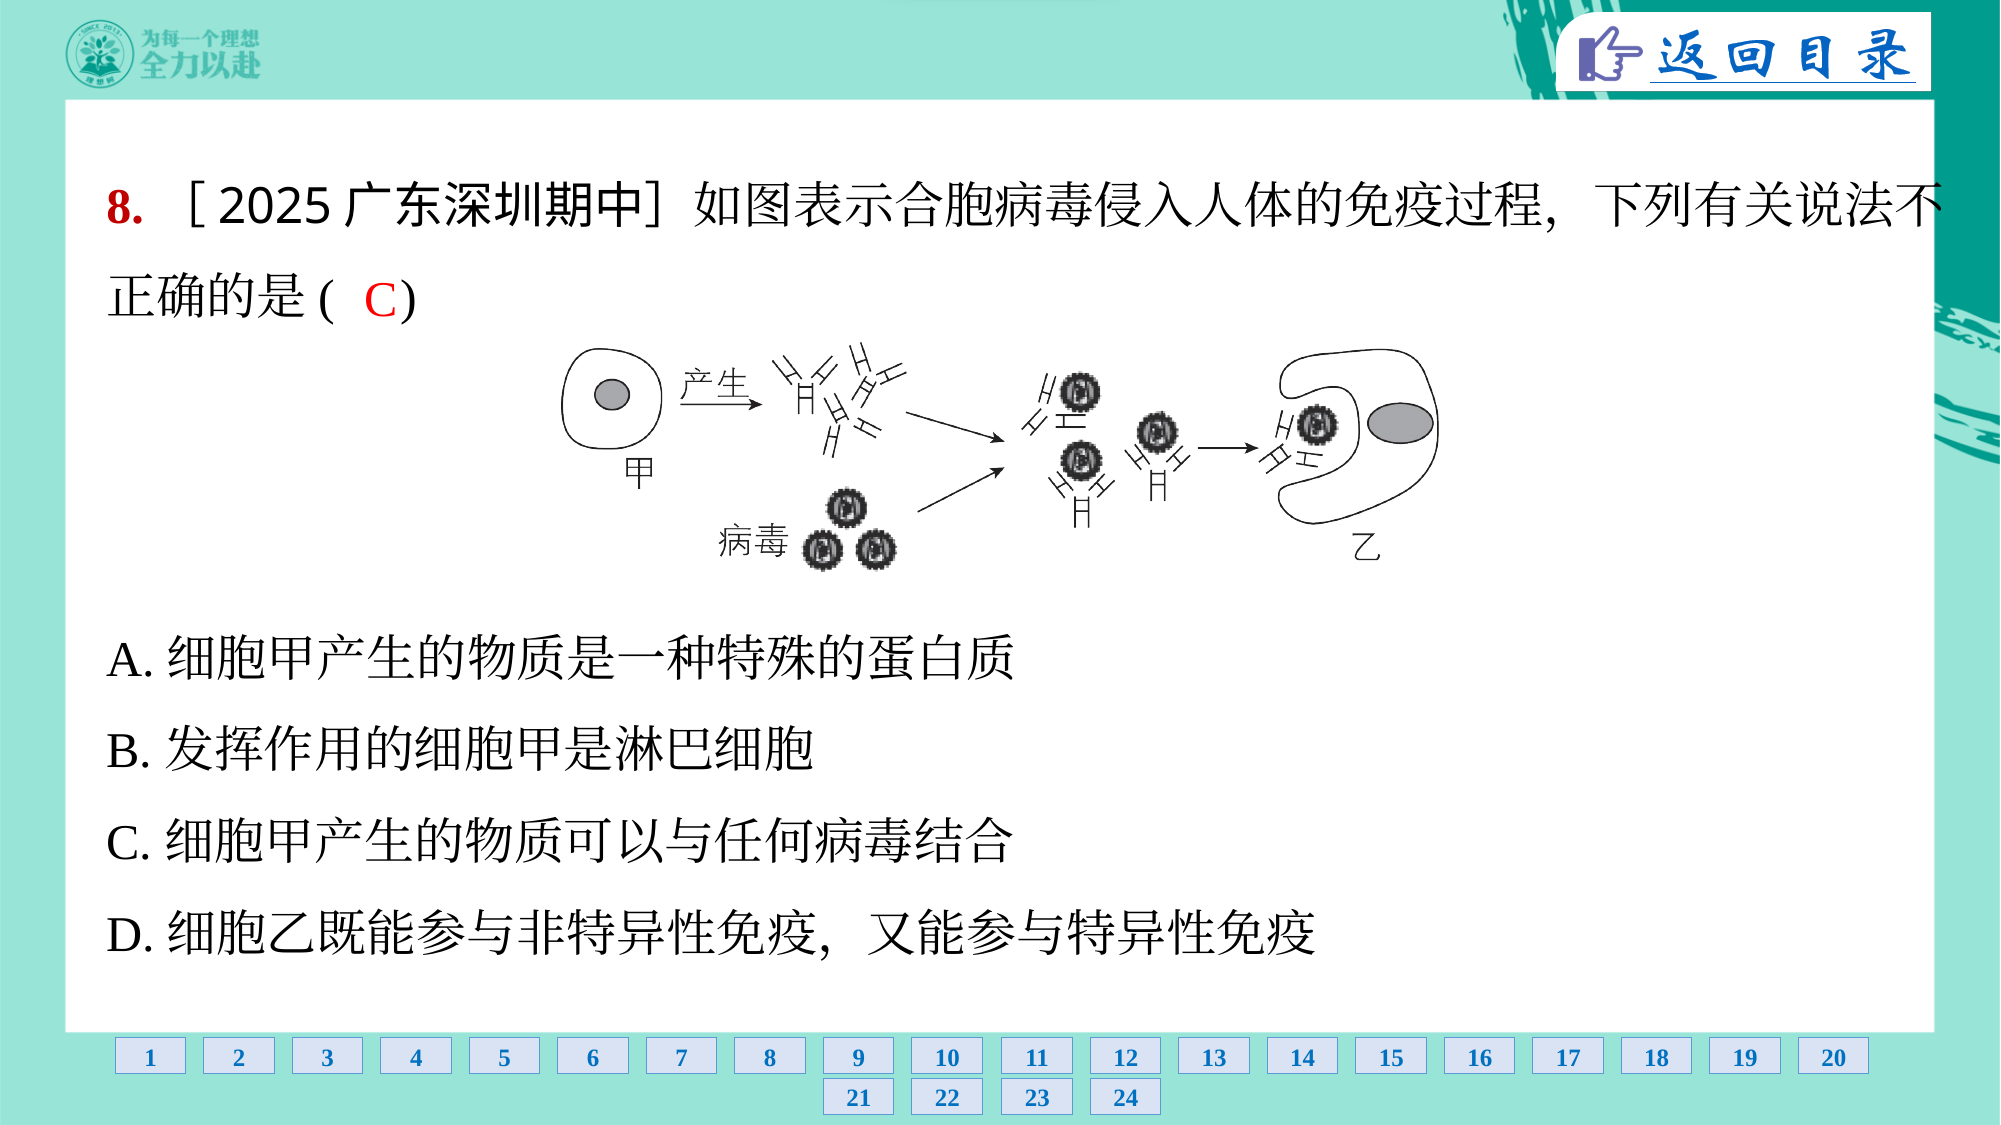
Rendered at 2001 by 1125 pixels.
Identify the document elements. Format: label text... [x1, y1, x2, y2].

picture [0, 0, 2000, 1125]
text_box 8.［2025广东深圳期中］如图表示合胞病毒侵入人体的免疫过程，下列有关说法不 正确的是( ) [106, 141, 1895, 325]
text_box A.细胞甲产生的物质是一种特殊的蛋白质 B.发挥作用的细胞甲是淋巴细胞 C.细胞甲产生的物质可以与任何病毒结合 D.细胞乙既能参与非特异性免疫，又能参与特异性免疫 [106, 594, 1895, 962]
text_box C [346, 234, 417, 327]
